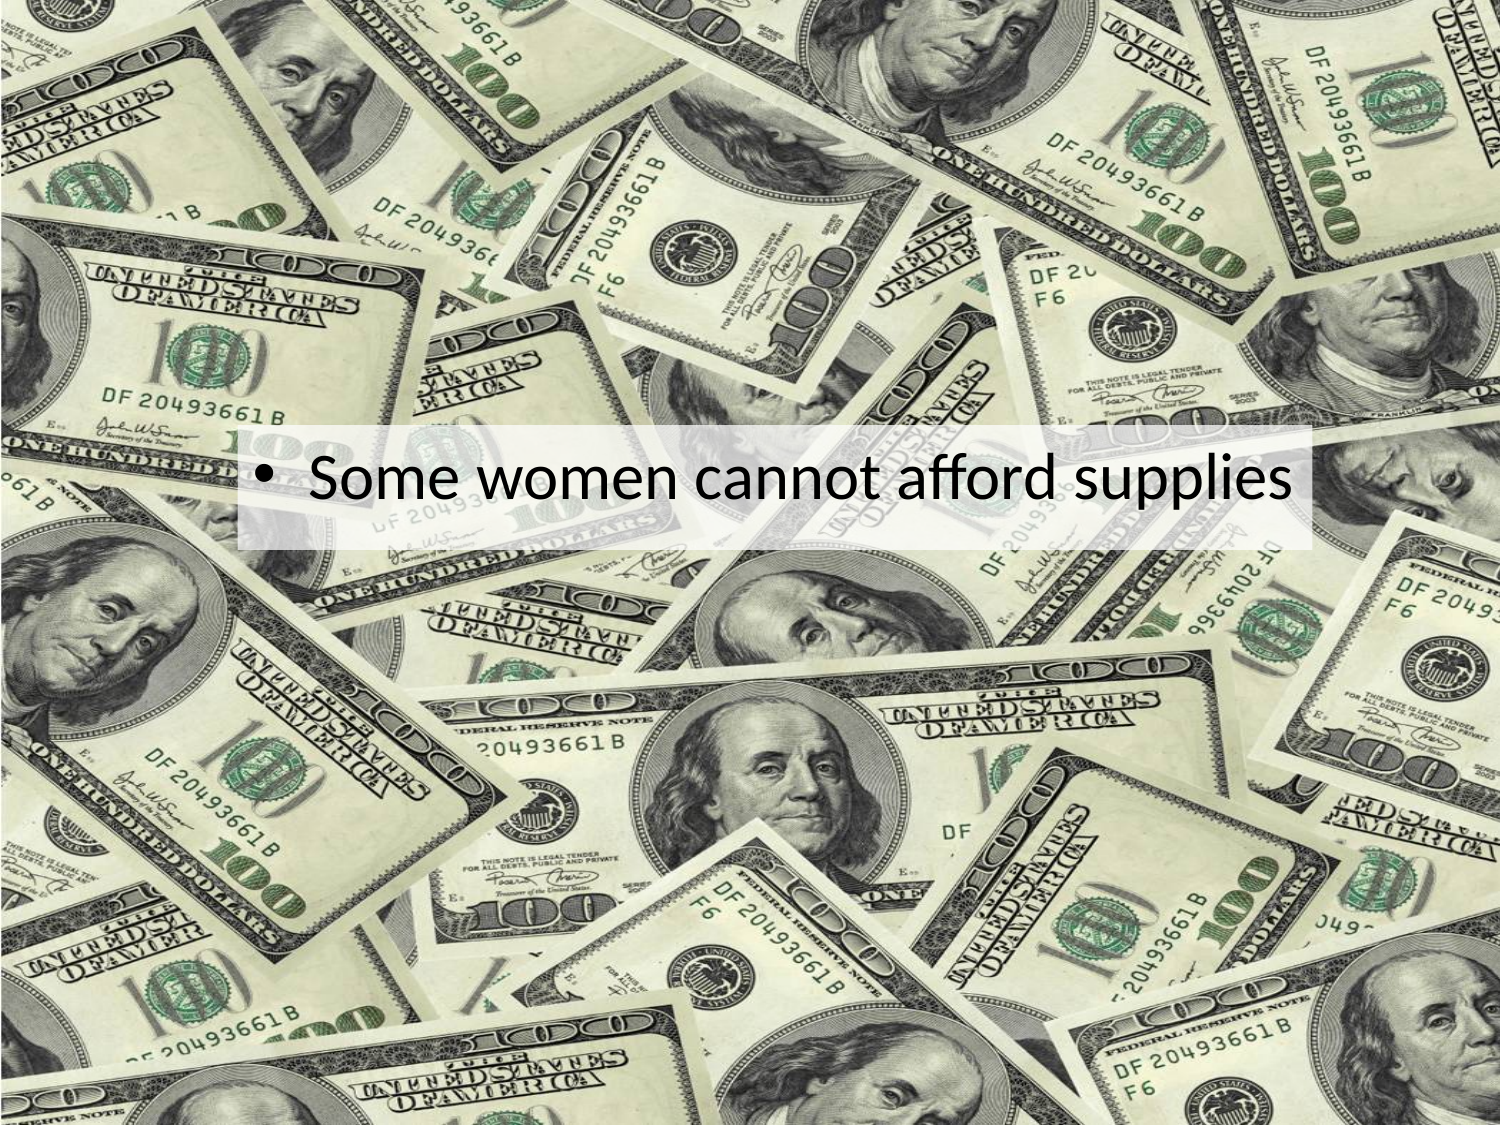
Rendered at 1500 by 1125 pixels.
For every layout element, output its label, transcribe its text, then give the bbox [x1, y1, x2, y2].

picture [0, 0, 1500, 1125]
list Some women cannot afford supplies [237, 425, 1313, 550]
